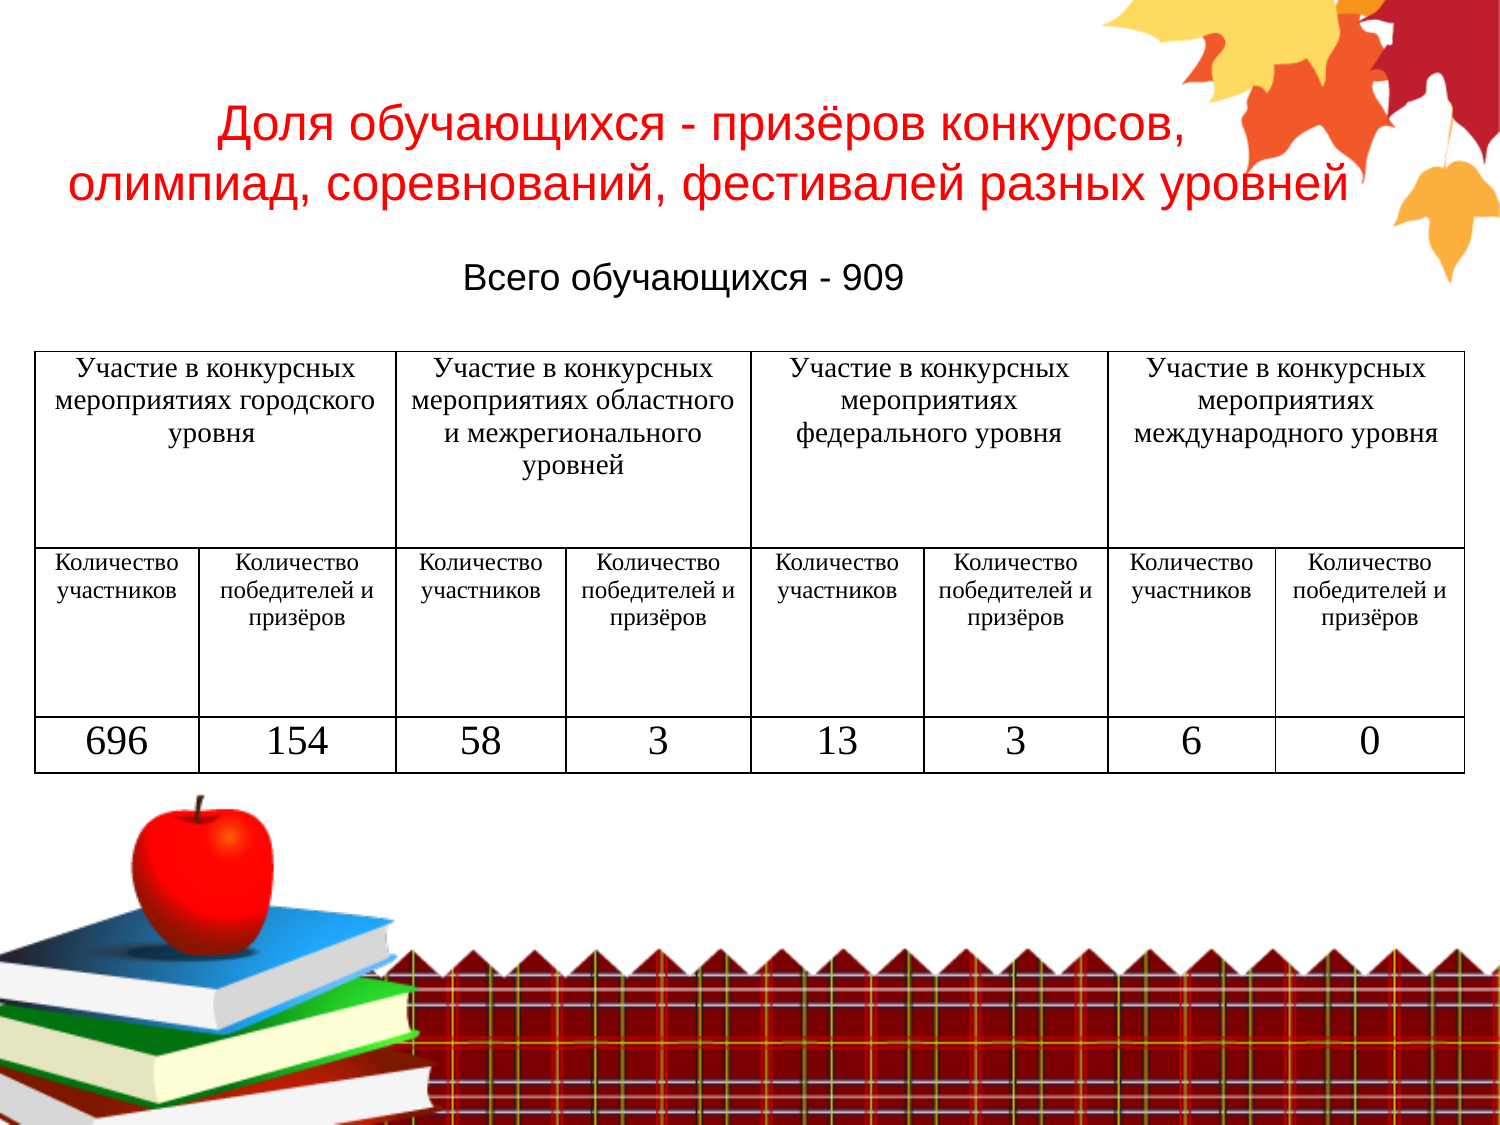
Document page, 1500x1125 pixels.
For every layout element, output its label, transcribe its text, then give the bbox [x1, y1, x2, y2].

table_cell 154 [200, 718, 395, 772]
table_cell 58 [397, 718, 565, 772]
table_cell Количество участников [1109, 549, 1275, 716]
table_header Участие в конкурсных мероприятиях городского уровня [36, 352, 395, 547]
table_cell Количество победителей и призёров [200, 549, 395, 716]
table_cell Количество участников [397, 549, 565, 716]
table_cell Количество победителей и призёров [925, 549, 1107, 716]
table_cell 6 [1109, 718, 1275, 772]
table_cell Количество победителей и призёров [567, 549, 750, 716]
table_cell 13 [752, 718, 923, 772]
picture [0, 0, 1500, 1125]
table_cell Количество победителей и призёров [1276, 549, 1464, 716]
table_cell 696 [36, 718, 198, 772]
table_cell Количество участников [36, 549, 198, 716]
table_header Участие в конкурсных мероприятиях международного уровня [1109, 352, 1464, 547]
table_header Участие в конкурсных мероприятиях федерального уровня [752, 352, 1107, 547]
table_cell 3 [925, 718, 1107, 772]
text_box Доля обучающихся - призёров конкурсов, олимпиад, соревнований, фестивалей разных уровней [52, 82, 1366, 288]
table_cell Количество участников [752, 549, 923, 716]
table_header Участие в конкурсных мероприятиях областного и межрегионального уровней [397, 352, 750, 547]
table_cell 3 [567, 718, 750, 772]
text_box Всего обучающихся - 909 [447, 246, 920, 306]
table_cell 0 [1276, 718, 1464, 772]
